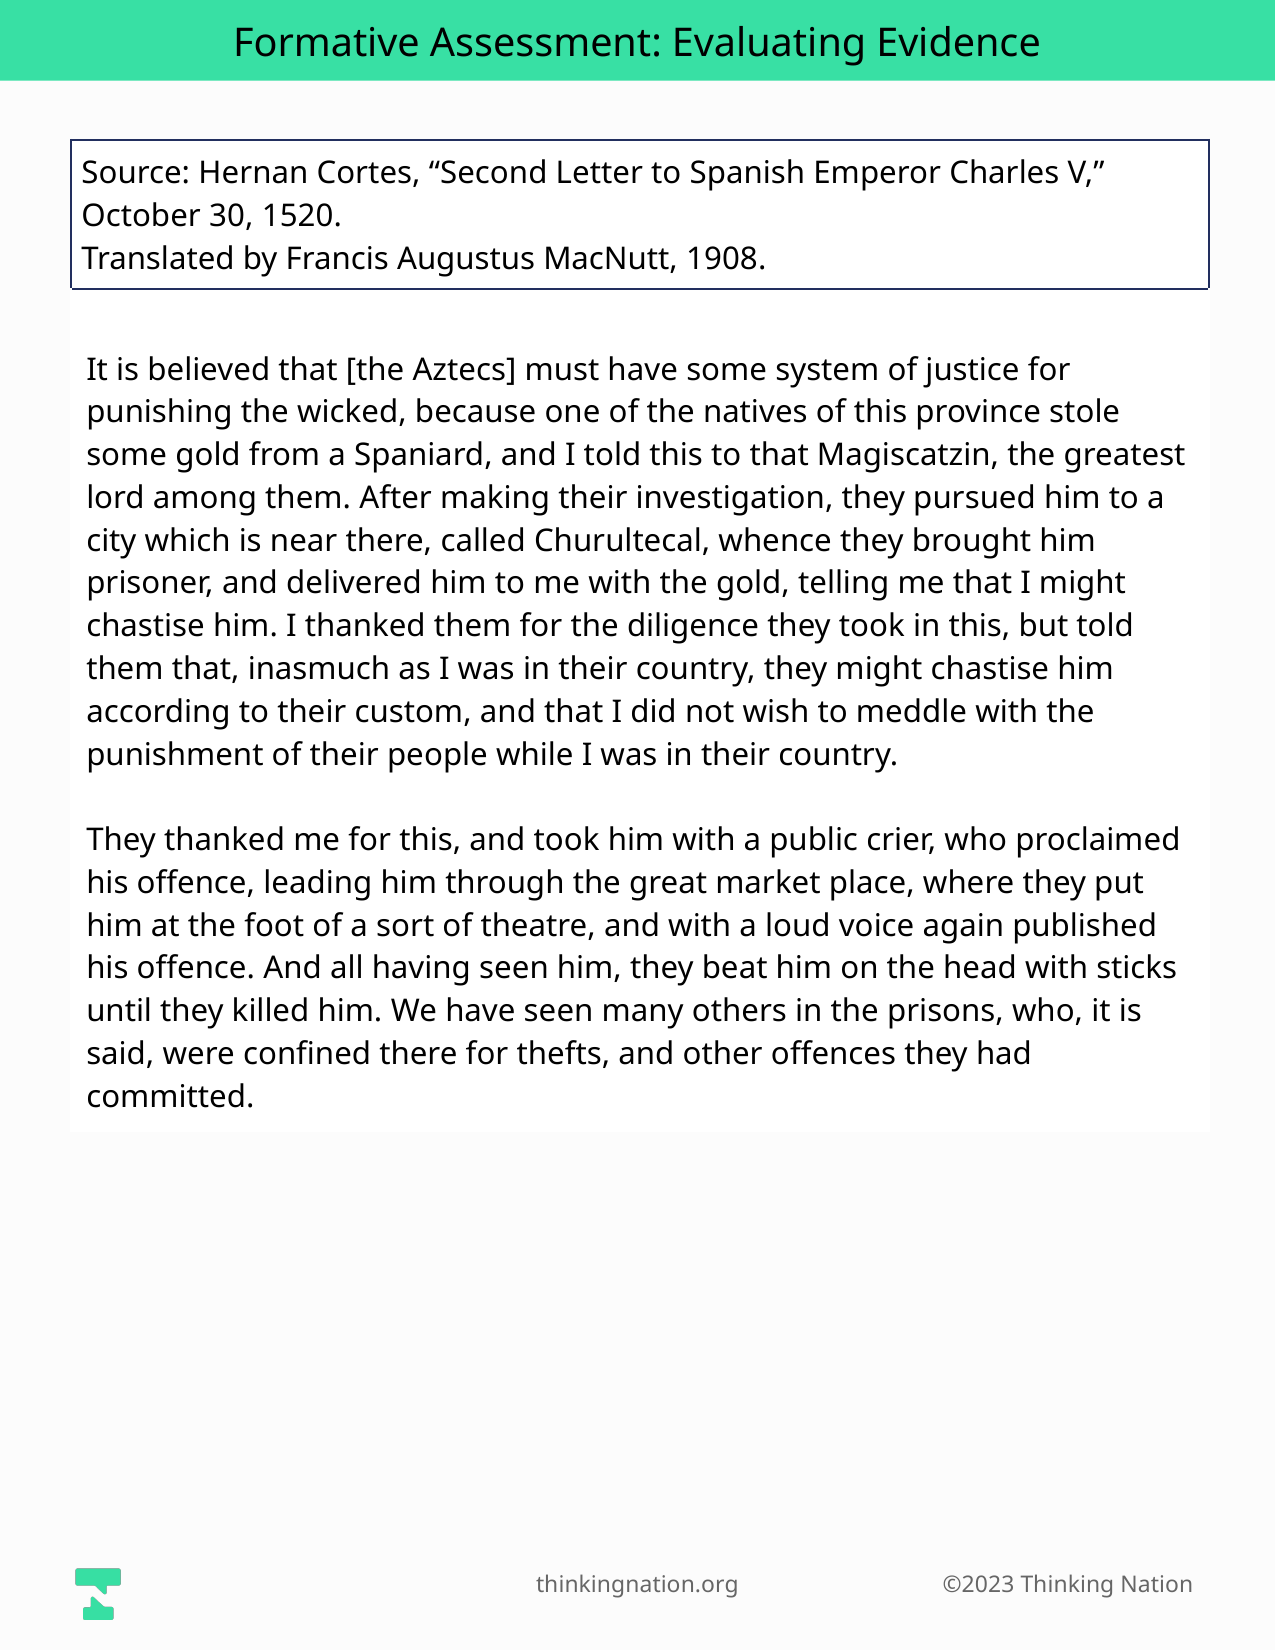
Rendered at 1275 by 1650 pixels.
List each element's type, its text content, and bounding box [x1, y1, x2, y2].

text_box Formative Assessment: Evaluating Evidence [0, 0, 1275, 81]
table_cell It is believed that [the Aztecs] must have some system of justice for punishing the wicked, because one of the natives of this province stole some gold from a Spaniard, and I told this to that Magiscatzin, the greatest lord among them. After making their investigation, they pursued him to a city which is near there, called Churultecal, whence they brought him prisoner, and delivered him to me with the gold, telling me that I might chastise him. I thanked them for the diligence they took in this, but told them that, inasmuch as I was in their country, they might chastise him according to their custom, and that I did not wish to meddle with the punishment of their people while I was in their country. They thanked me for this, and took him with a public crier, who proclaimed his offence, leading him through the great market place, where they put him at the foot of a sort of theatre, and with a loud voice again published his offence. And all having seen him, they beat him on the head with sticks until they killed him. We have seen many others in the prisons, who, it is said, were confined there for thefts, and other offences they had committed. [72, 290, 1208, 1130]
table_header Source: Hernan Cortes, “Second Letter to Spanish Emperor Charles V,” October 30, 1520. Translated by Francis Augustus MacNutt, 1908. [72, 141, 1208, 288]
text_box ©2023 Thinking Nation [907, 1553, 1210, 1605]
picture [62, 1558, 134, 1630]
text_box thinkingnation.org [486, 1553, 789, 1605]
